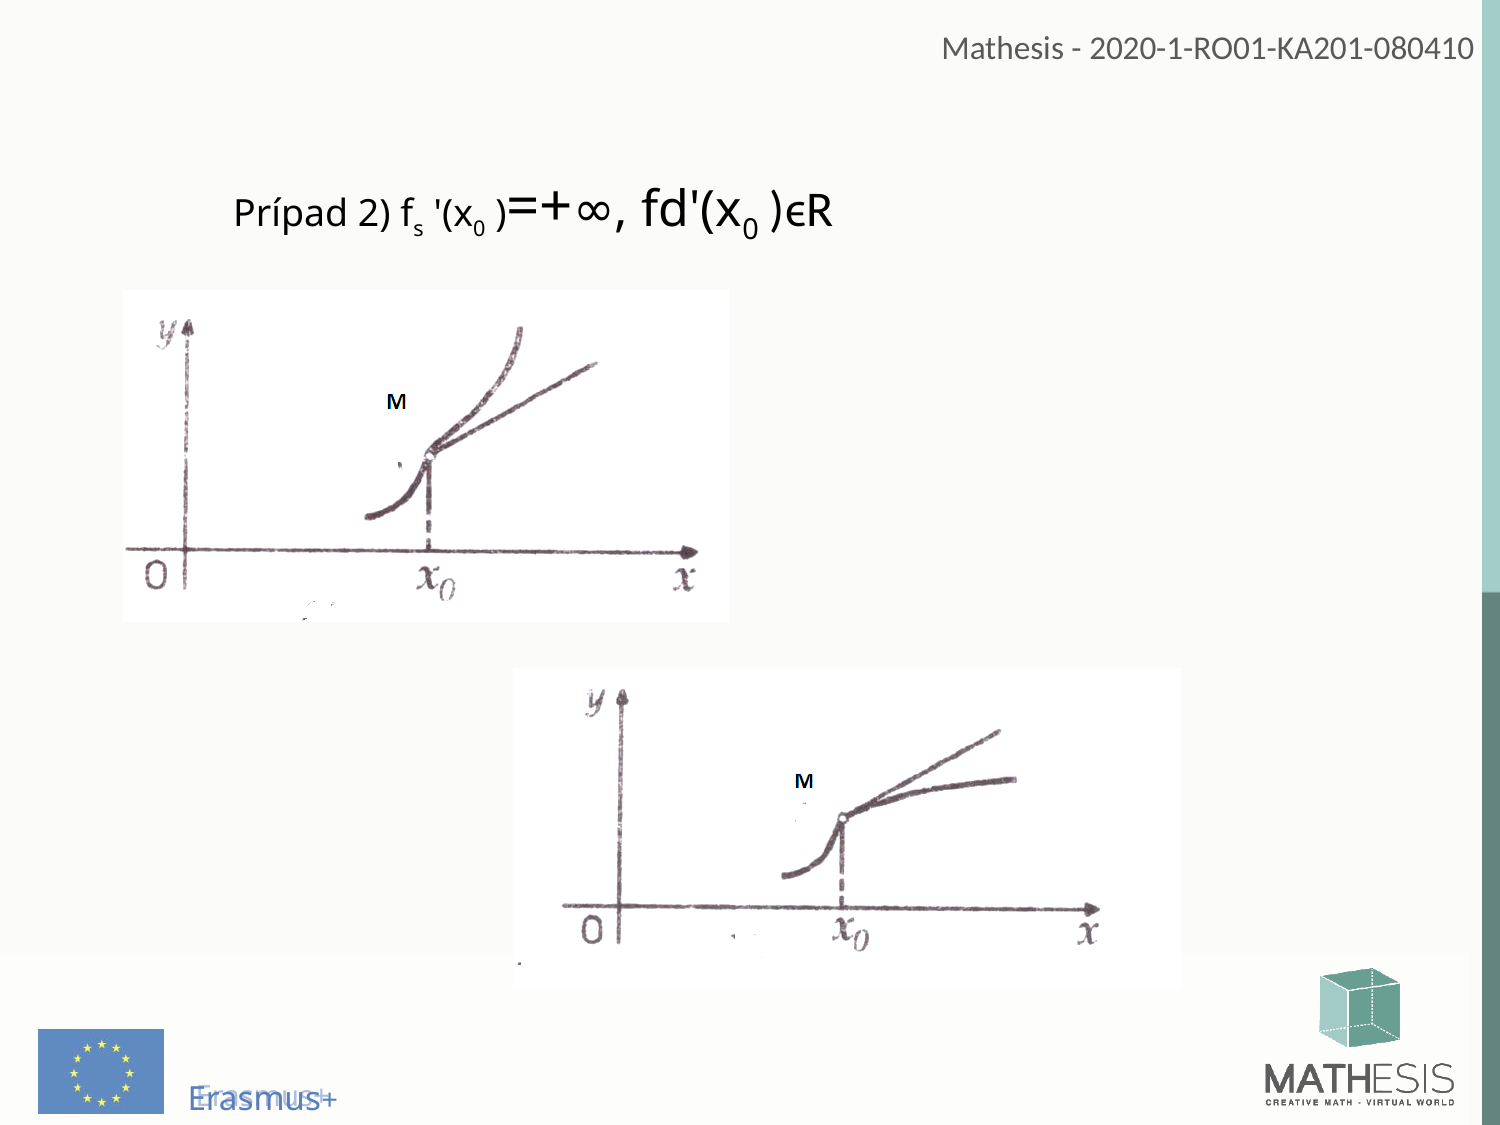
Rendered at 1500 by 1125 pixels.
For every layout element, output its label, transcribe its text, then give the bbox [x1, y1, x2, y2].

picture [123, 290, 730, 622]
text_box Prípad 2) fs '(x0 )=+∞, fd'(x0 )ϵR [218, 160, 1069, 253]
picture [513, 668, 1181, 988]
